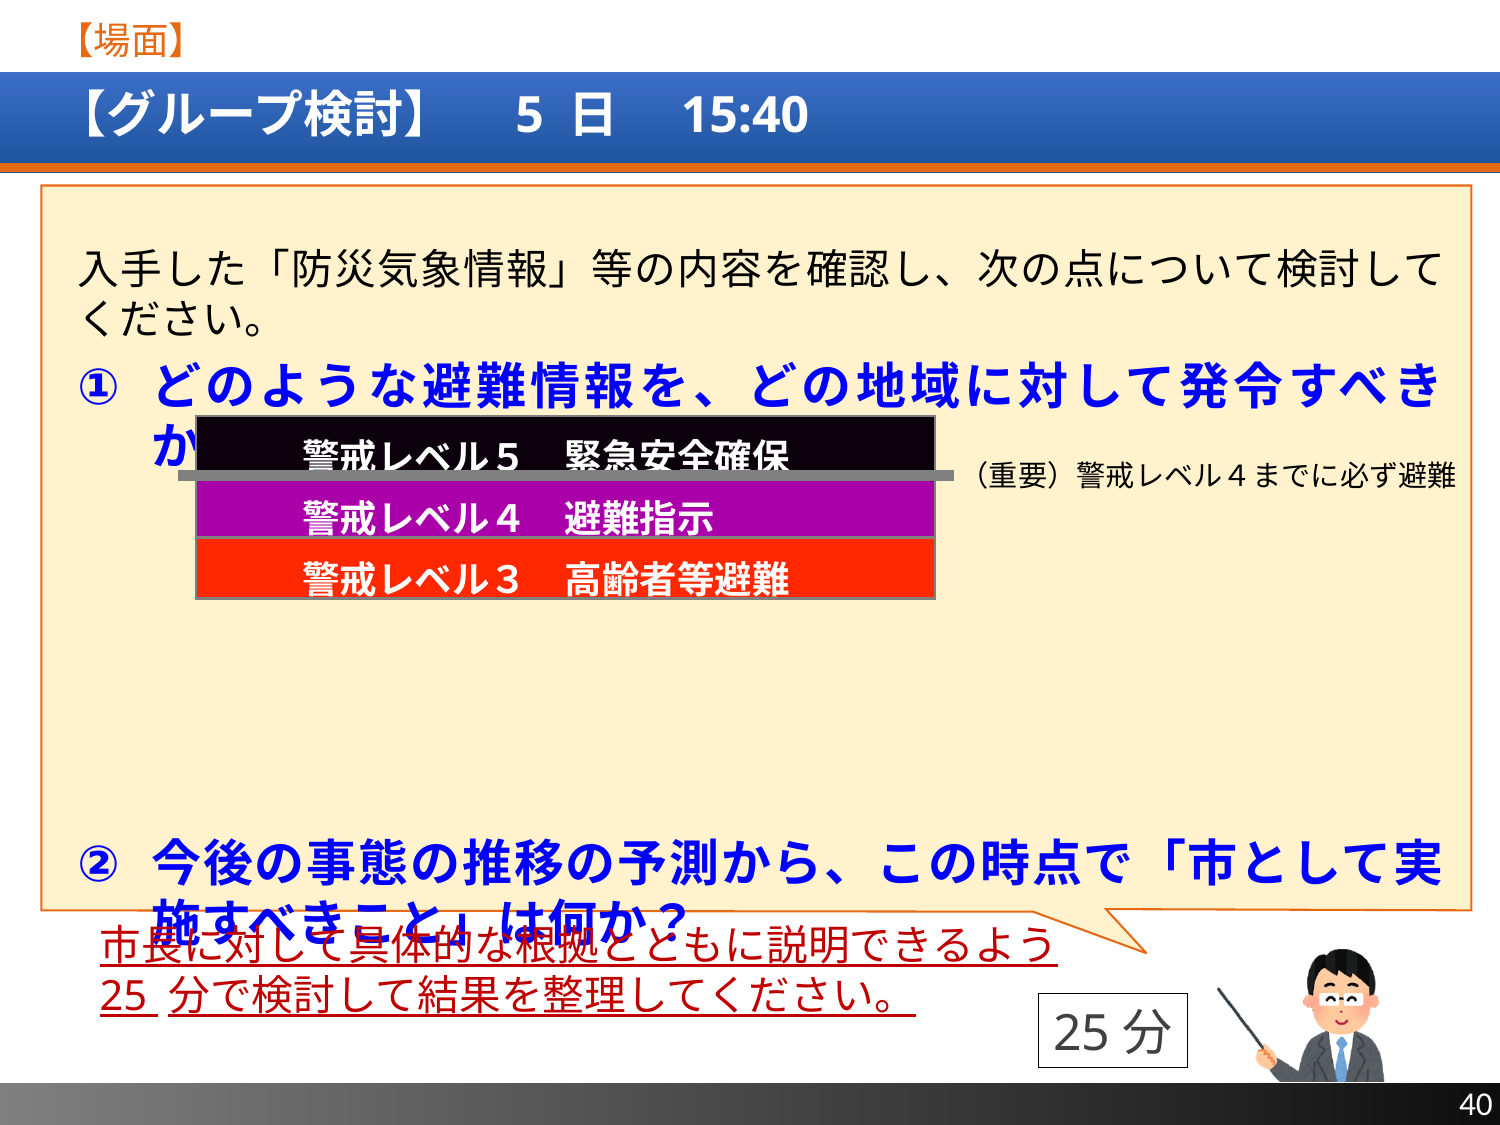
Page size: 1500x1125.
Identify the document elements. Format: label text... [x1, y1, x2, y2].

text_box [40, 184, 1473, 912]
table_cell 警戒レベル４ 避難指示 [197, 481, 934, 536]
list 【場面】 [41, 14, 1336, 60]
text_box 市長に対して具体的な根拠とともに説明できるよう 25 分で検討して結果を整理してください。 [84, 911, 1117, 1027]
title 【グループ検討】 5 日 15:40 [41, 60, 1336, 173]
text_box ←（重要）警戒レベル４までに必ず避難 [908, 449, 1472, 500]
table_header 警戒レベル５ 緊急安全確保 [197, 417, 934, 470]
text_box [1117, 919, 1148, 955]
table_cell 警戒レベル３ 高齢者等避難 [197, 539, 934, 597]
picture [1192, 939, 1416, 1082]
list 入手した「防災気象情報」等の内容を確認し、次の点について検討してください。 どのような避難情報を、どの地域に対して発令すべきか？ 今後の事態の推移の予測から、この時点で「市として実施すべきこと」は何か？ [62, 234, 1459, 808]
text_box 25分 [1038, 993, 1188, 1068]
slide_number 40 [1170, 1072, 1500, 1125]
